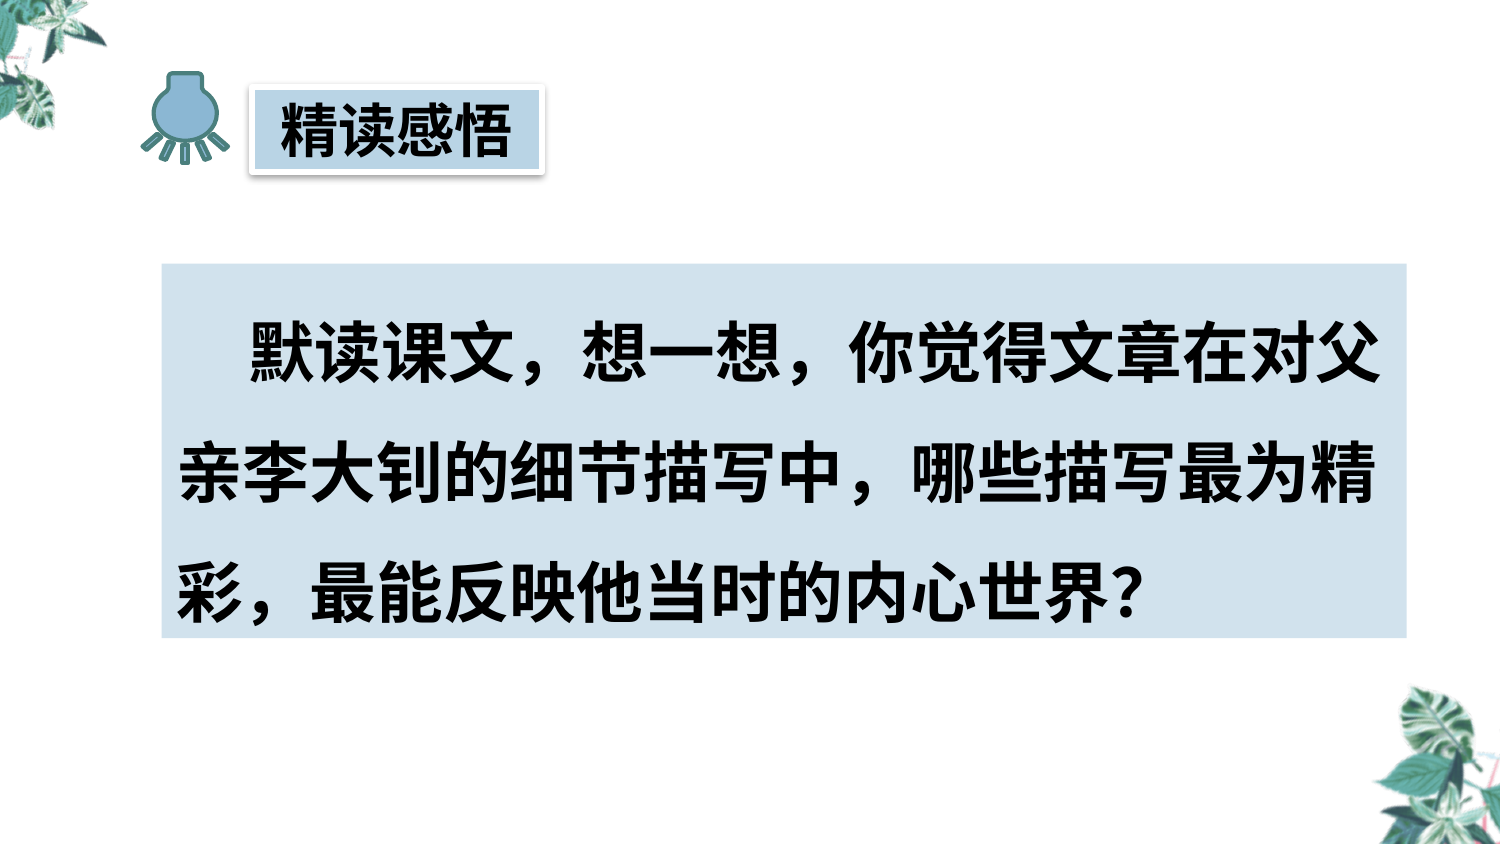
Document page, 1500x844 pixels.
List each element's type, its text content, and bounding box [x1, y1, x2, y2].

text_box 默读课文，想一想，你觉得文章在对父亲李大钊的细节描写中，哪些描写最为精彩，最能反映他当时的内心世界？ [161, 263, 1407, 639]
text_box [142, 72, 543, 173]
picture [0, 0, 143, 167]
picture [1294, 595, 1500, 844]
